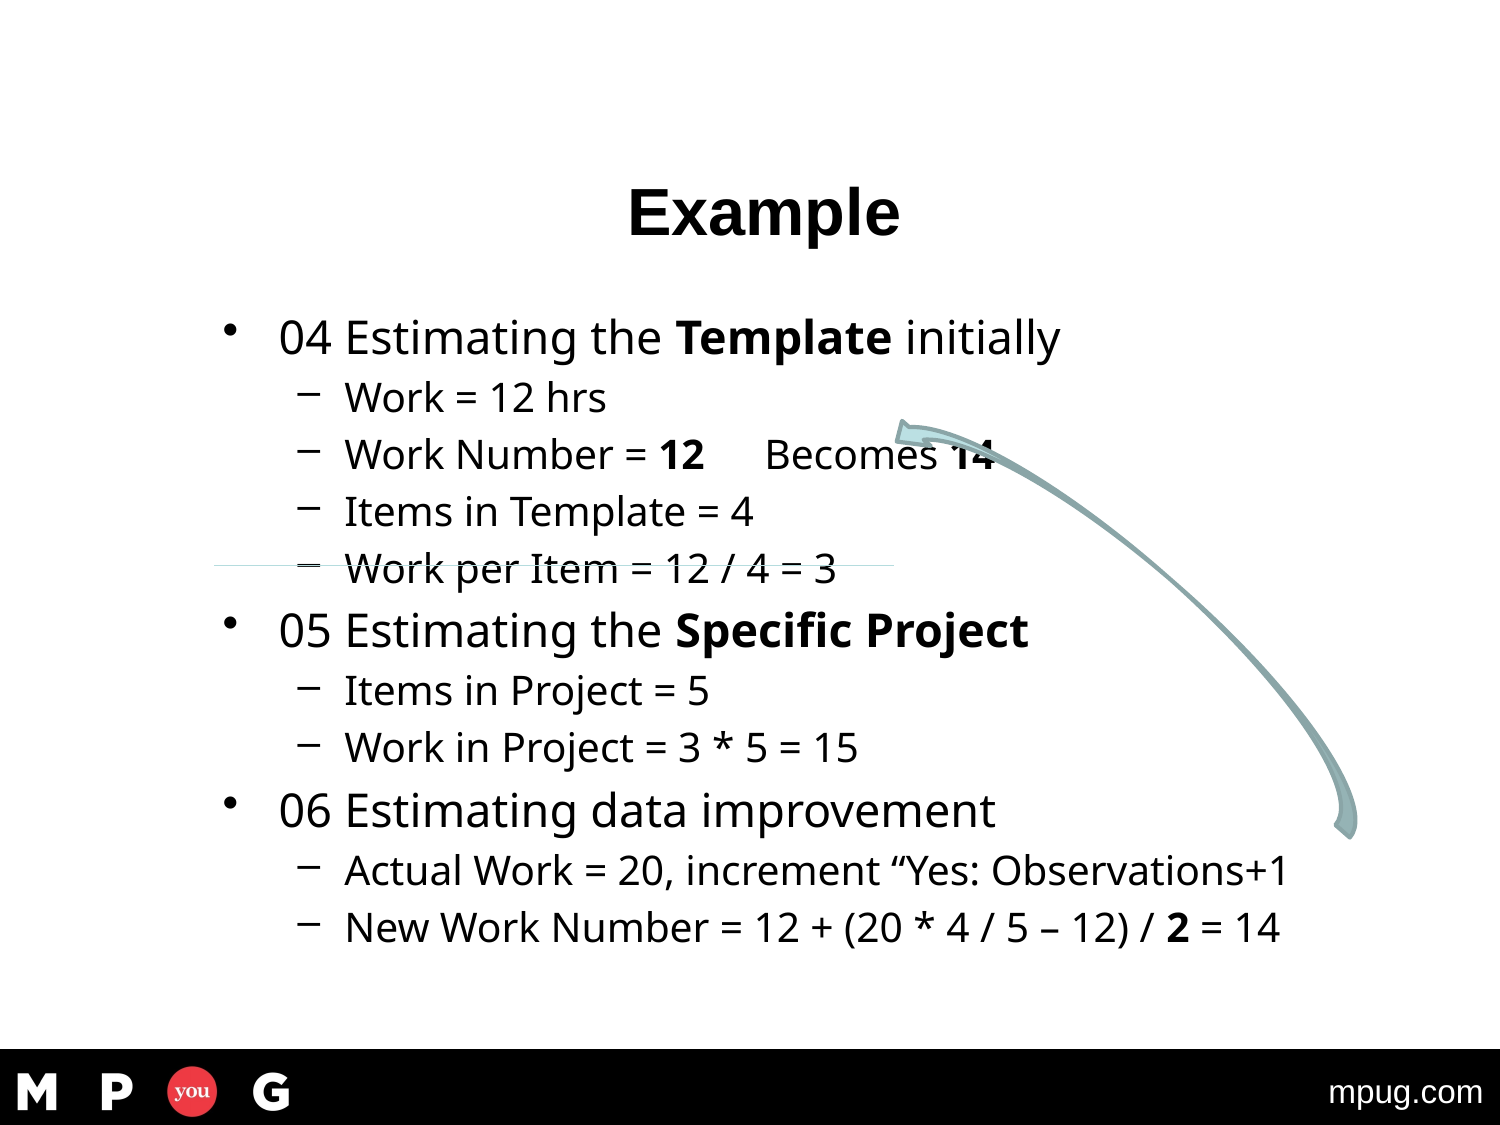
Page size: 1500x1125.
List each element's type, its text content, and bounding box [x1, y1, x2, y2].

text_box [894, 418, 1358, 840]
text_box Example [612, 161, 1138, 256]
picture [15, 1065, 291, 1119]
list 04 Estimating the Template initially Work = 12 hrs Work Number = 12 Becomes 14 Items in Template = 4 Work per Item = 12 / 4 = 3 05 Estimating the Specific Project Items in Project = 5 Work in Project = 3 * 5 = 15 06 Estimating data improvement Actual Work = 20, increment “Yes: Observations+1 New Work Number = 12 + (20 * 4 / 5 – 12) / 2 = 14 [207, 299, 1425, 961]
